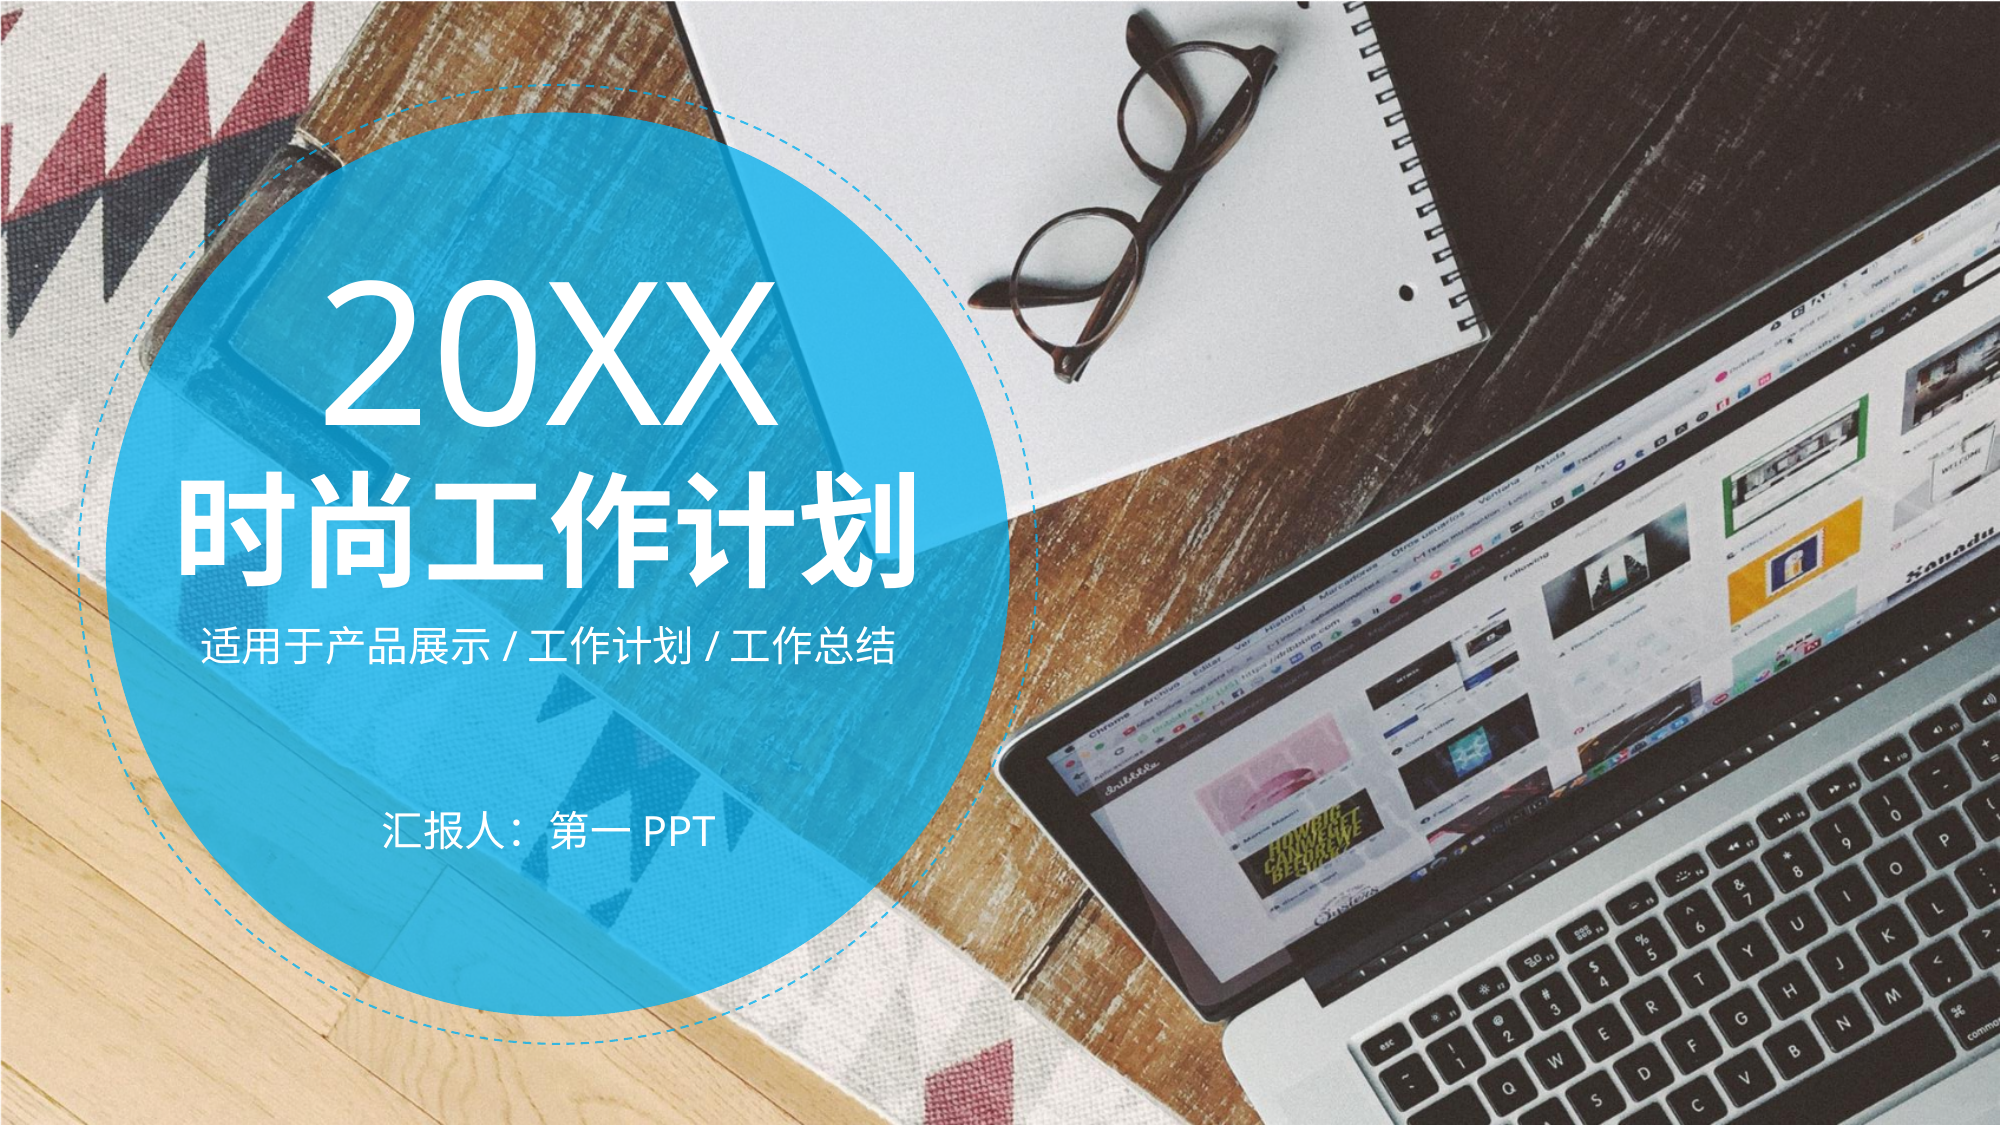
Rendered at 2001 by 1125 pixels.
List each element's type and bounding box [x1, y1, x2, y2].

picture [3, 0, 2000, 1125]
text_box [78, 84, 1038, 1044]
